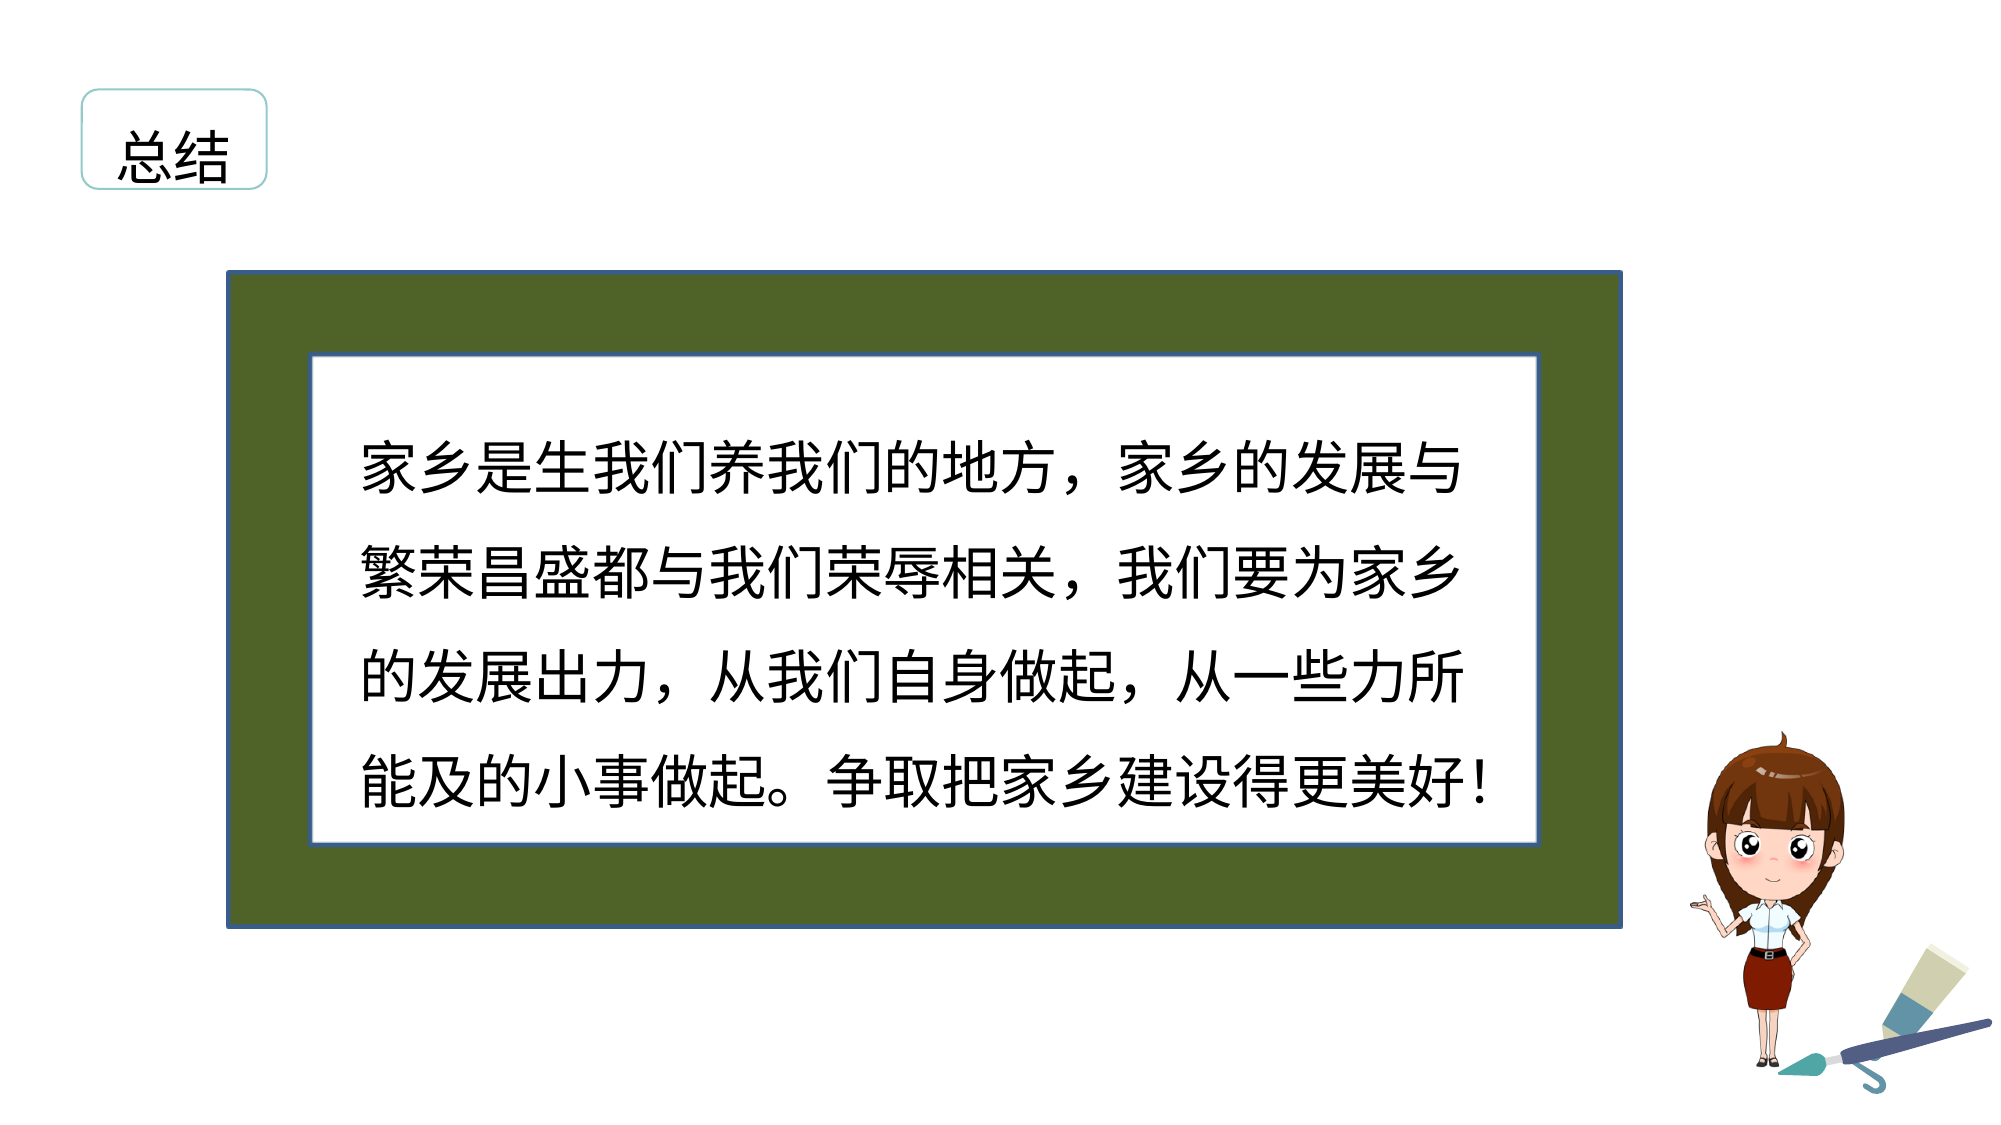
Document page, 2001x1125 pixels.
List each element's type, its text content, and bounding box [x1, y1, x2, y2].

text_box 总结 [80, 88, 268, 190]
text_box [1811, 945, 1974, 1125]
picture [226, 270, 1933, 1072]
